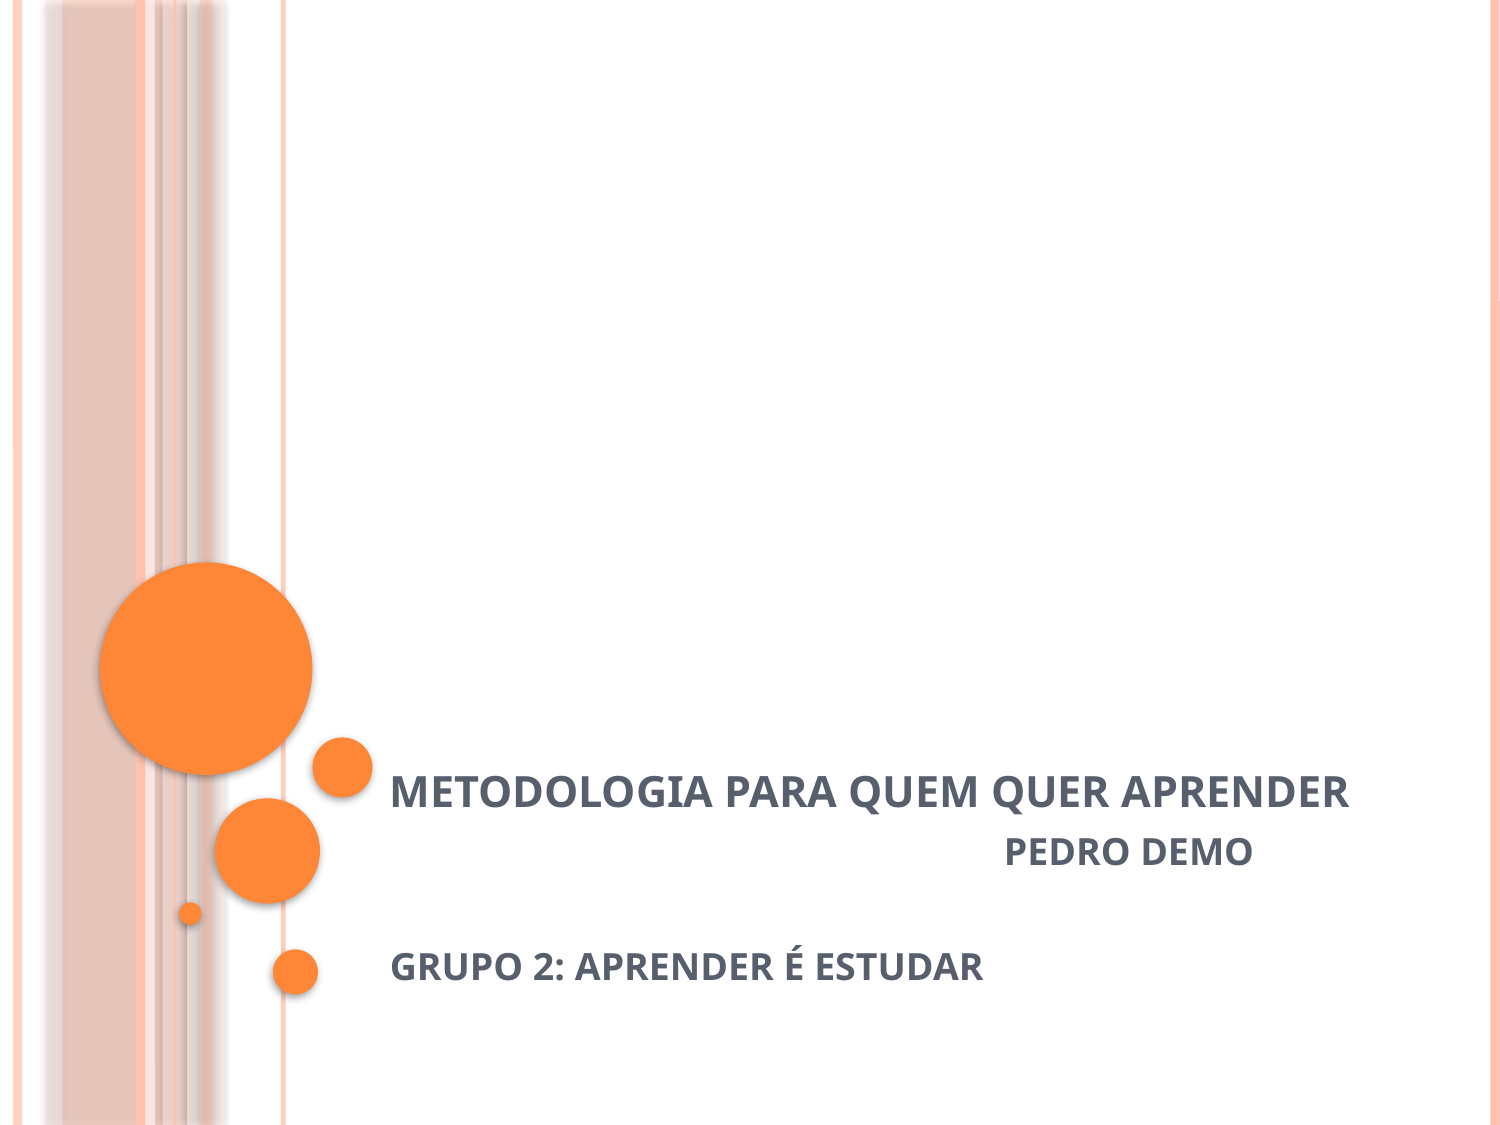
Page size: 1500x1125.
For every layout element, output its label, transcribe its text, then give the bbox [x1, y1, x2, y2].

title Metodologia para quem quer aprender [375, 512, 1388, 820]
subtitle PEDRO DEMO GRUPO 2: APRENDER É ESTUDAR [375, 820, 1388, 1046]
